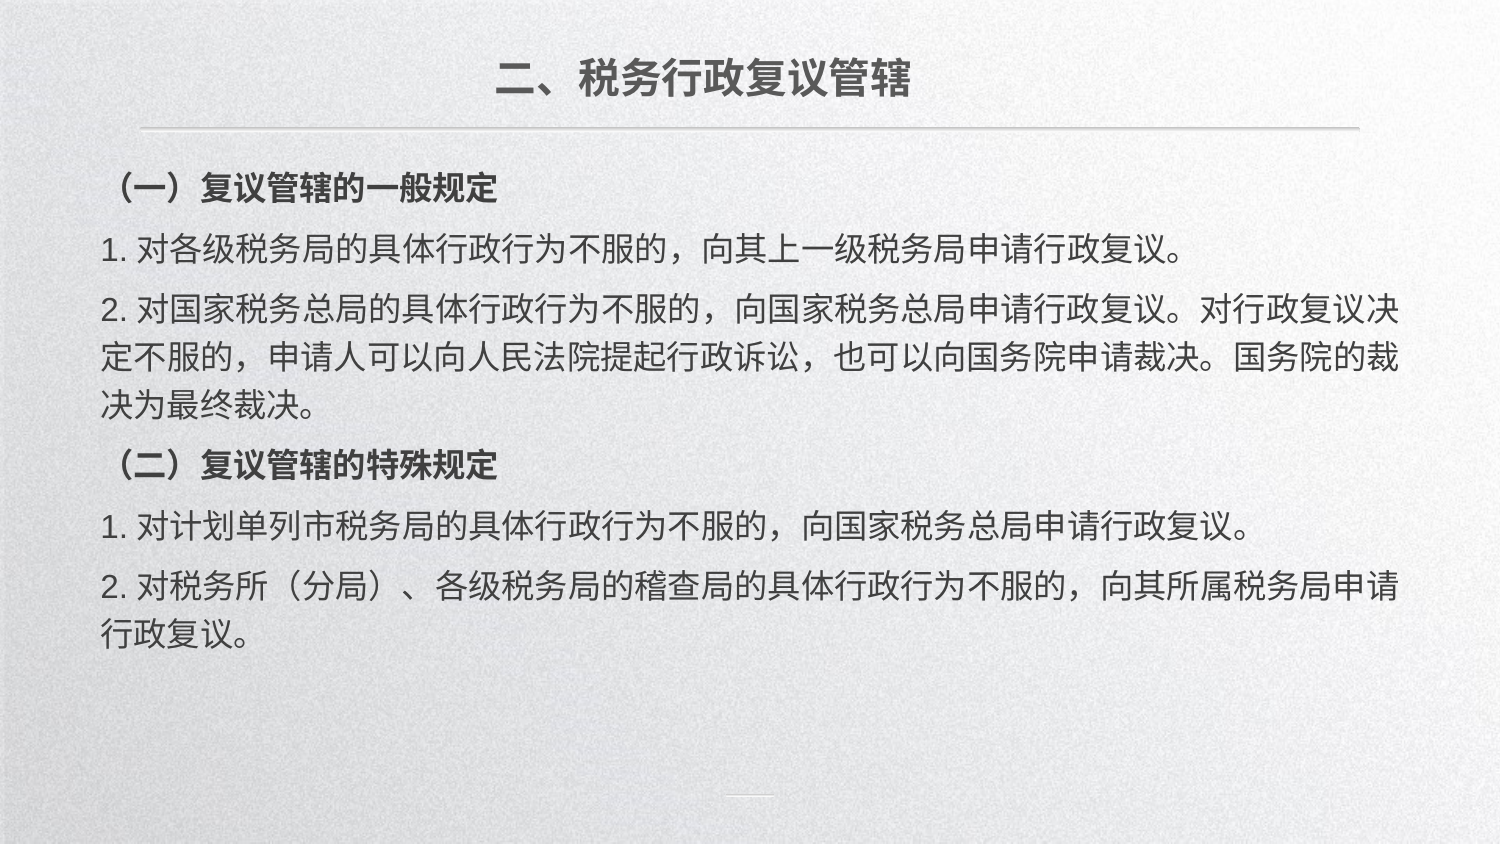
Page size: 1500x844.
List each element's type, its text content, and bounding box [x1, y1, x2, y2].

text_box （一）复议管辖的一般规定 1.对各级税务局的具体行政行为不服的，向其上一级税务局申请行政复议。 2.对国家税务总局的具体行政行为不服的，向国家税务总局申请行政复议。对行政复议决定不服的，申请人可以向人民法院提起行政诉讼，也可以向国务院申请裁决。国务院的裁决为最终裁决。 （二）复议管辖的特殊规定 1.对计划单列市税务局的具体行政行为不服的，向国家税务总局申请行政复议。 2.对税务所（分局）、各级税务局的稽查局的具体行政行为不服的，向其所属税务局申请行政复议。 [100, 159, 1400, 714]
picture [0, 0, 1500, 844]
text_box 二、税务行政复议管辖 [414, 45, 993, 108]
